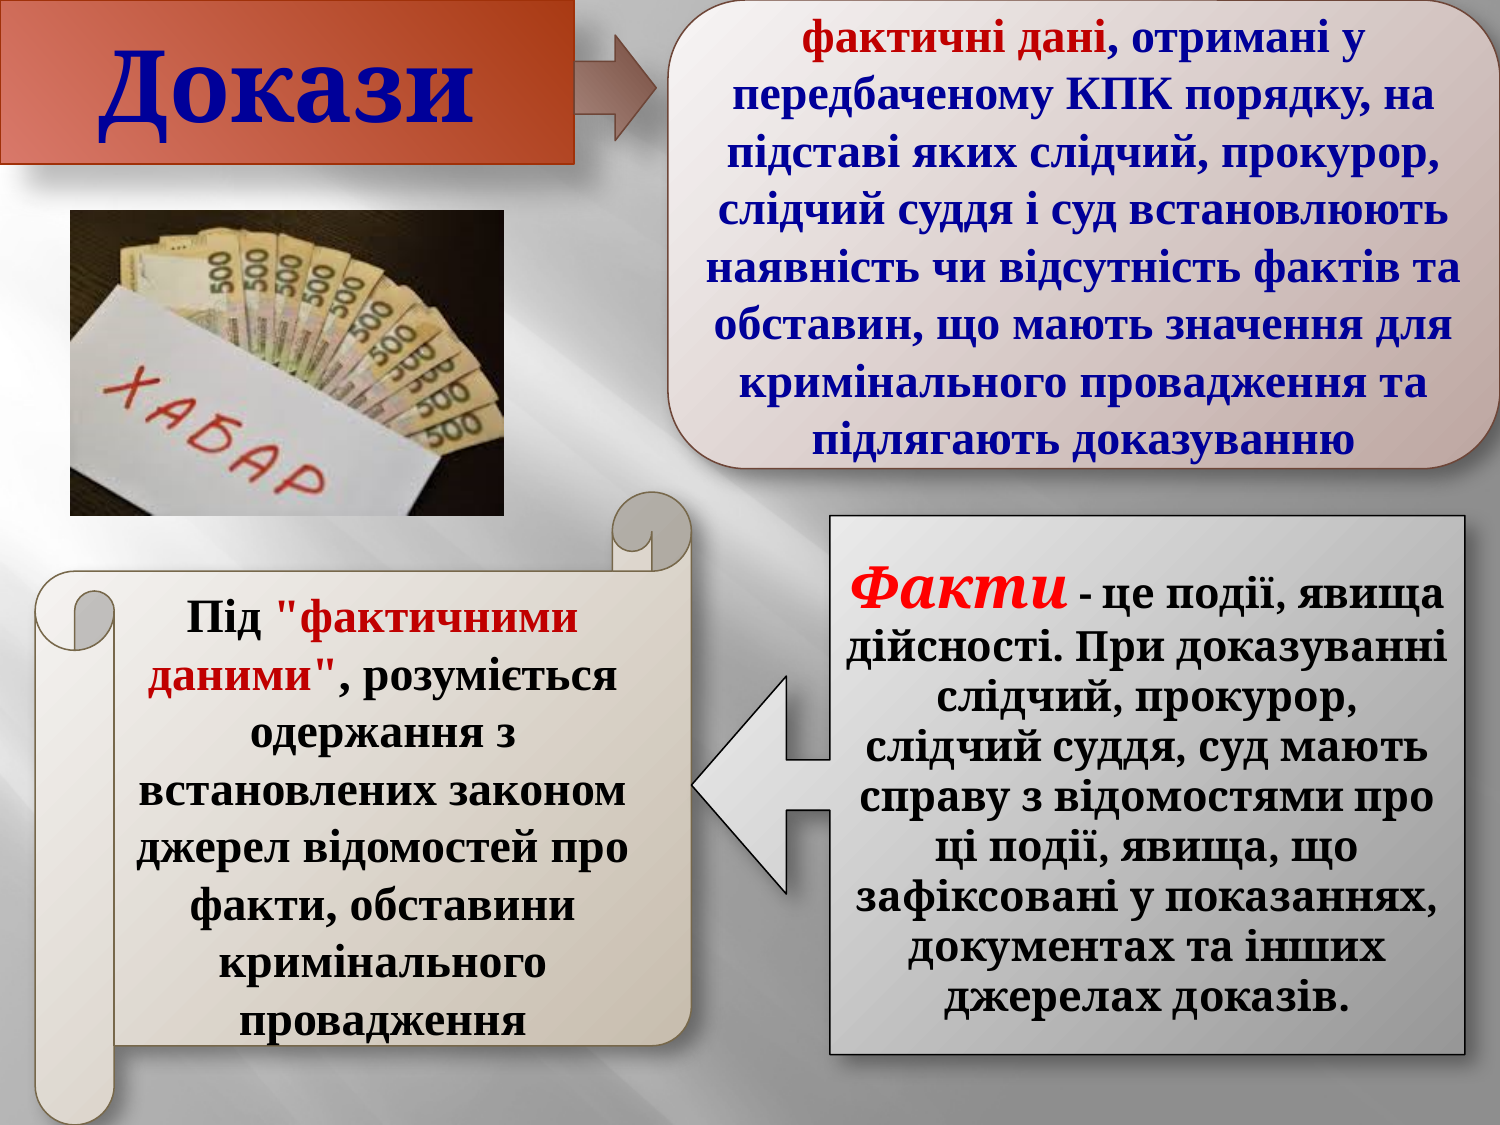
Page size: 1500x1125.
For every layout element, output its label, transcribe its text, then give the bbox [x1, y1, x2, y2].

text_box фактичні дані, отримані у передбаченому КПК порядку, на підставі яких слідчий, прокурор, слідчий суддя і суд встановлюють наявність чи відсутність фактів та обставин, що мають значення для кримінального провадження та підлягають доказуванню [667, 0, 1500, 470]
text_box [573, 34, 657, 142]
text_box Факти - це події, явища дійсності. При доказуванні слідчий, прокурор, слідчий суддя, суд мають справу з відомостями про ці події, явища, що зафіксовані у показаннях, документах та інших джерелах доказів. [690, 514, 1466, 1056]
picture [70, 210, 505, 516]
title Докази [0, 0, 575, 165]
text_box Під "фактичними даними", розуміється одержання з встановлених законом джерел відомостей про факти, обставини кримінального провадження [34, 491, 693, 1125]
